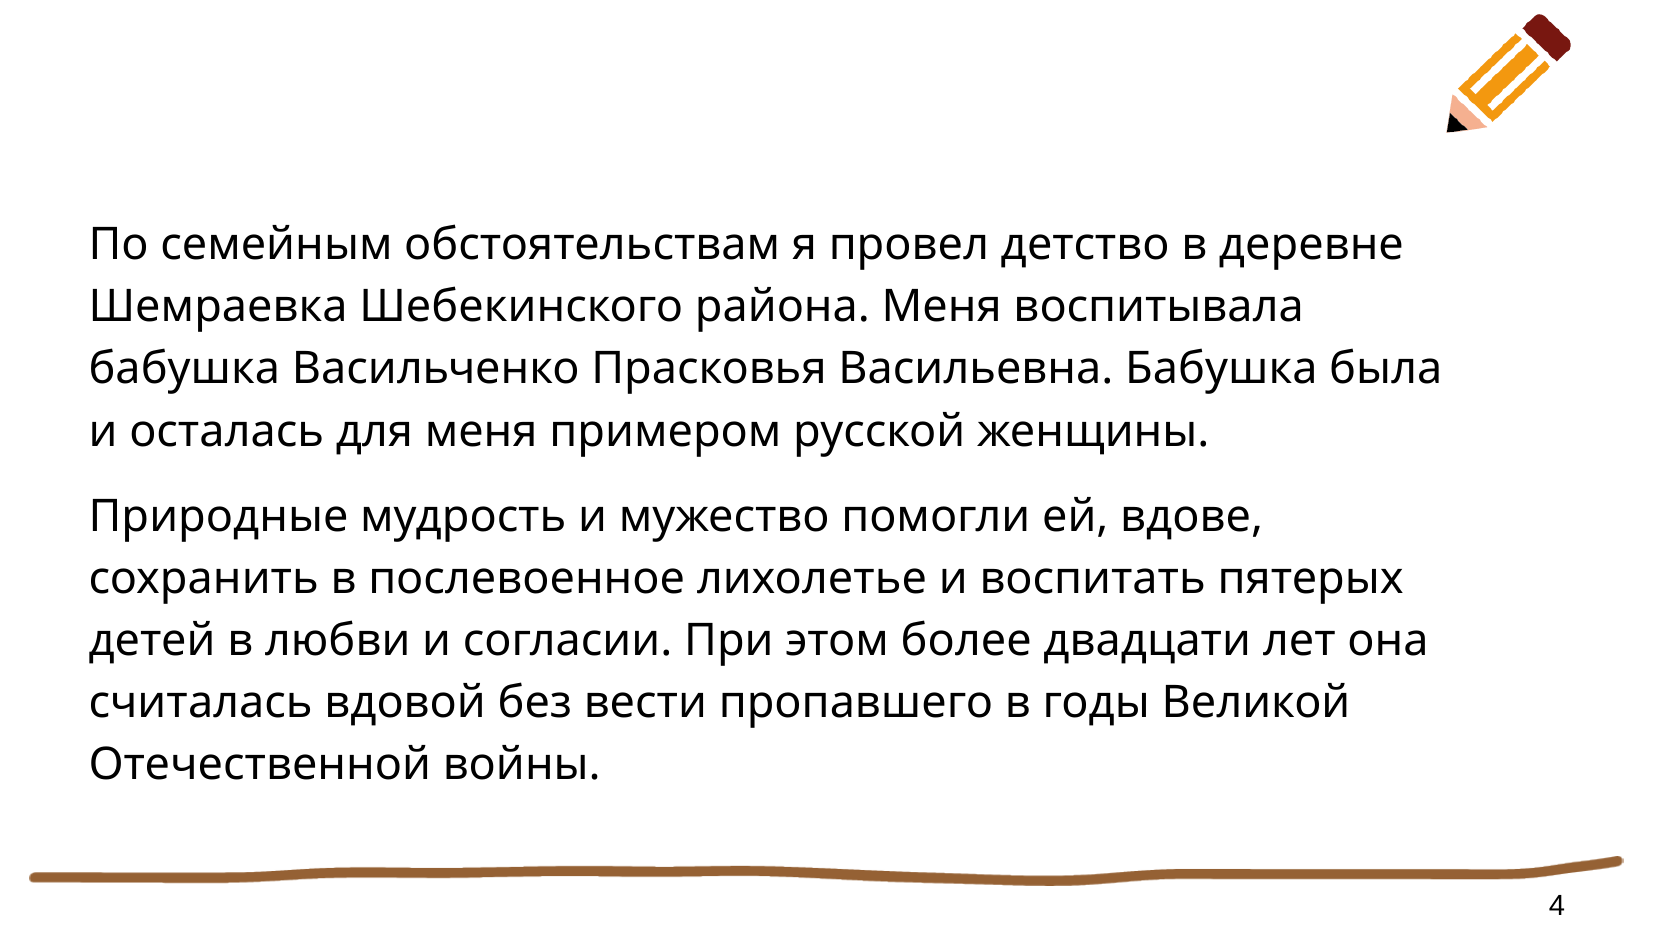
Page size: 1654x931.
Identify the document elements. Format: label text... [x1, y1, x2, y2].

slide_number 4 [1181, 885, 1565, 931]
list По семейным обстоятельствам я провел детство в деревне Шемраевка Шебекинского района. Меня воспитывала бабушка Васильченко Прасковья Васильевна. Бабушка была и осталась для меня примером русской женщины. Природные мудрость и мужество помогли ей, вдове, сохранить в послевоенное лихолетье и воспитать пятерых детей в любви и согласии. При этом более двадцати лет она считалась вдовой без вести пропавшего в годы Великой Отечественной войны. [88, 206, 1477, 798]
picture [29, 856, 1624, 886]
picture [1446, 14, 1571, 133]
